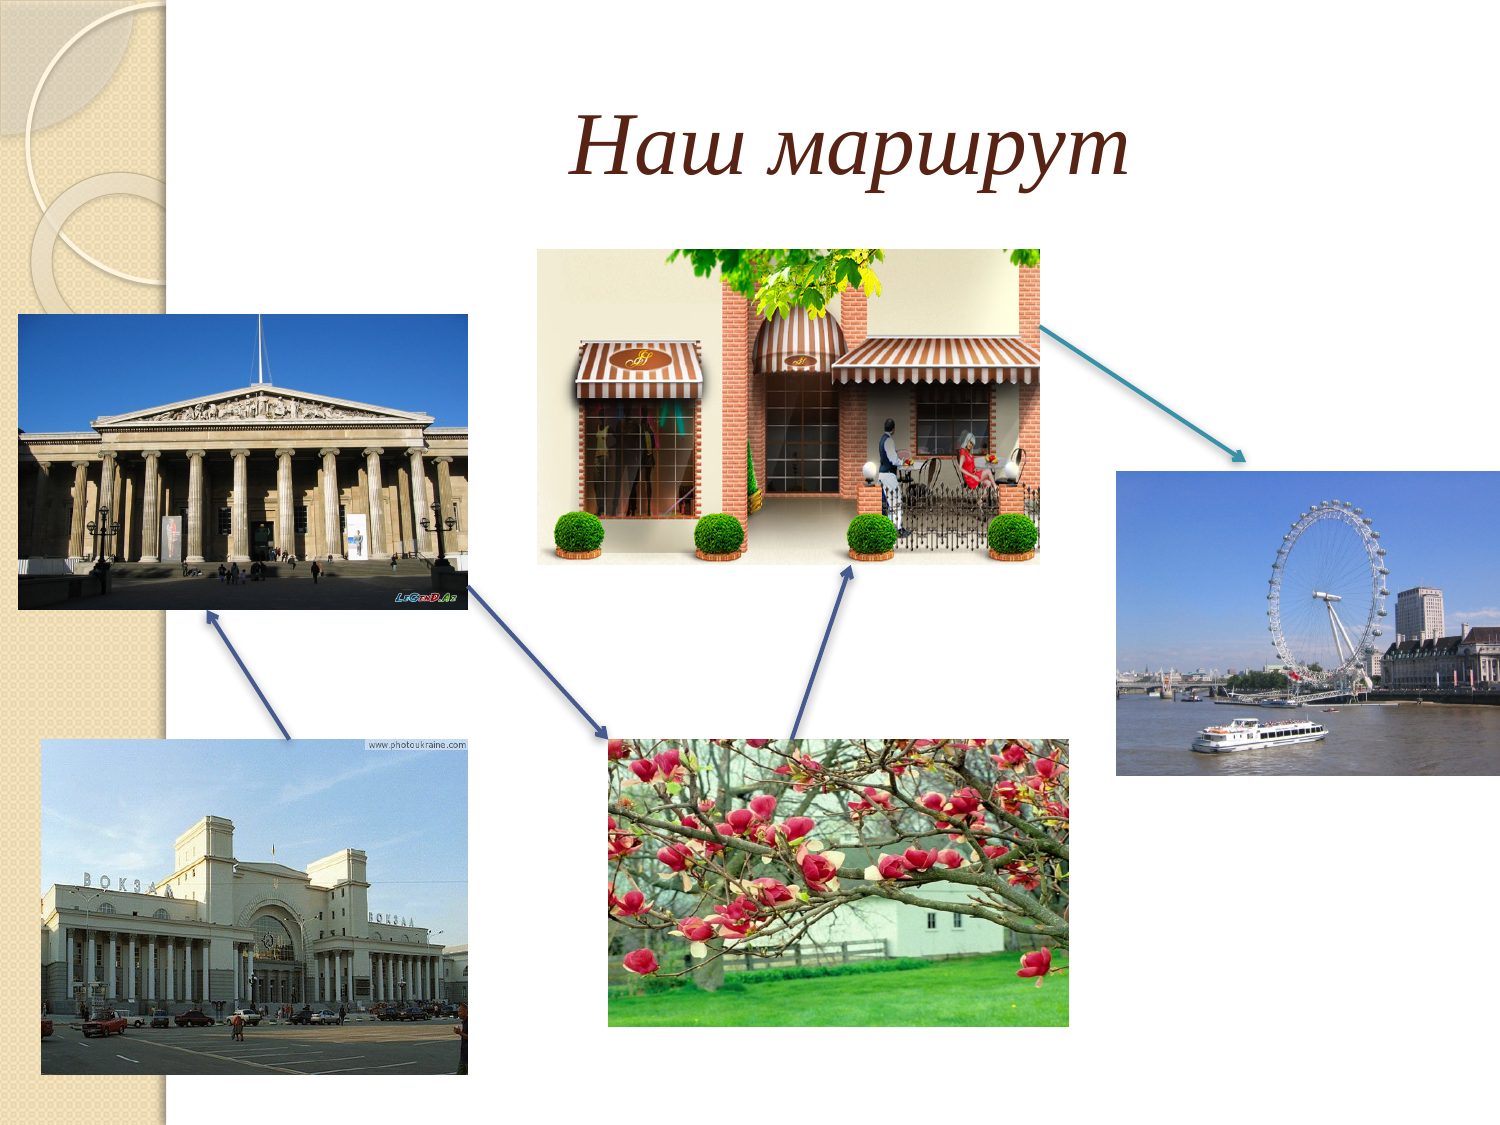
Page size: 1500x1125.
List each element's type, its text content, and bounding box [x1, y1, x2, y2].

title Наш маршрут [235, 45, 1466, 233]
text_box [1039, 325, 1247, 463]
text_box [206, 609, 290, 740]
picture [608, 739, 1070, 1028]
picture [537, 249, 1040, 566]
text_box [467, 585, 609, 740]
picture [1115, 471, 1500, 777]
picture [18, 314, 468, 611]
picture [40, 739, 468, 1076]
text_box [791, 564, 851, 740]
